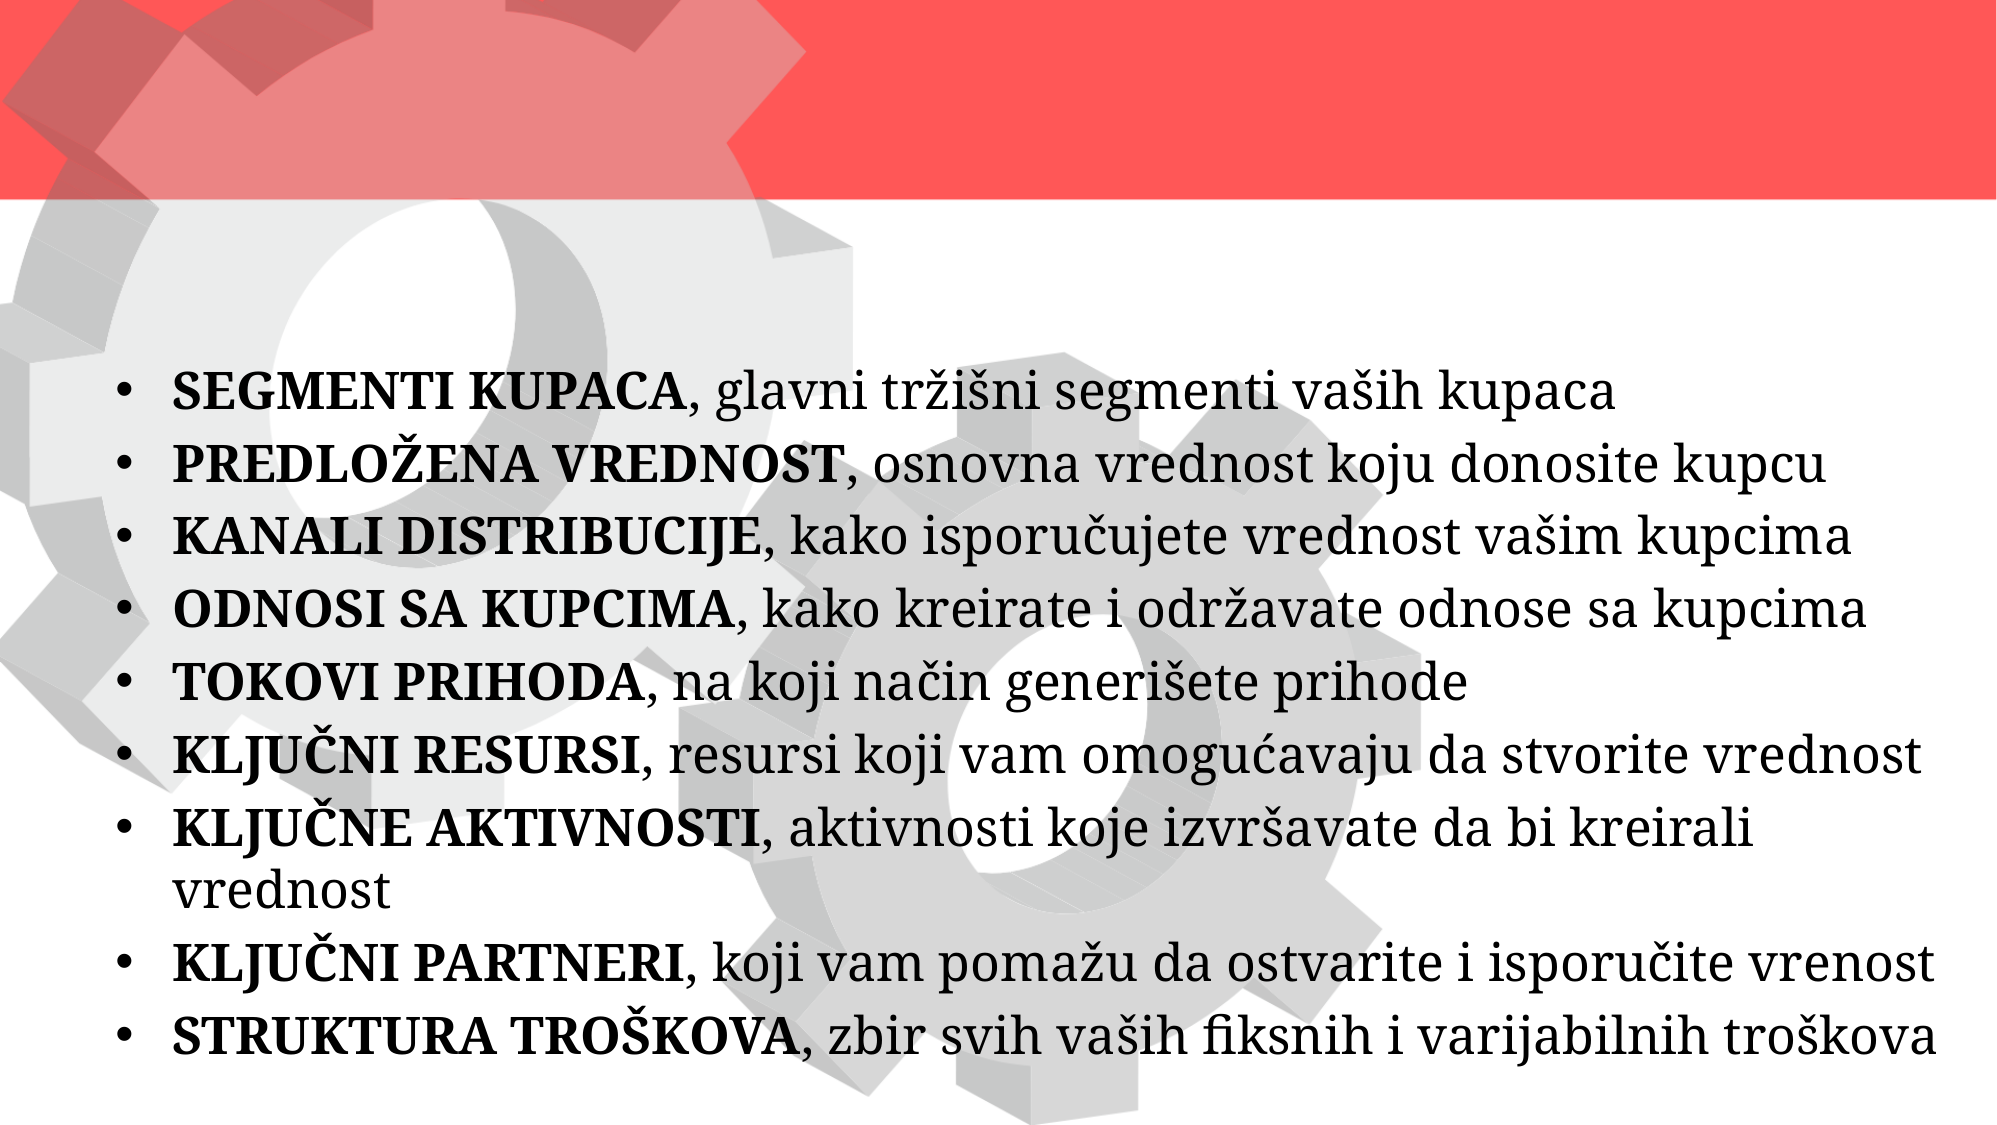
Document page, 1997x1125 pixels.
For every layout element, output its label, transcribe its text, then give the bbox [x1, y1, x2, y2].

picture [0, 0, 1997, 1125]
list SEGMENTI KUPACA, glavni tržišni segmenti vaših kupaca PREDLOŽENA VREDNOST, osnovna vrednost koju donosite kupcu KANALI DISTRIBUCIJE, kako isporučujete vrednost vašim kupcima ODNOSI SA KUPCIMA, kako kreirate i održavate odnose sa kupcima TOKOVI PRIHODA, na koji način generišete prihode KLJUČNI RESURSI, resursi koji vam omogućavaju da stvorite vrednost KLJUČNE AKTIVNOSTI, aktivnosti koje izvršavate da bi kreirali vrednost KLJUČNI PARTNERI, koji vam pomažu da ostvarite i isporučite vrenost STRUKTURA TROŠKOVA, zbir svih vaših fiksnih i varijabilnih troškova [100, 349, 1980, 1093]
